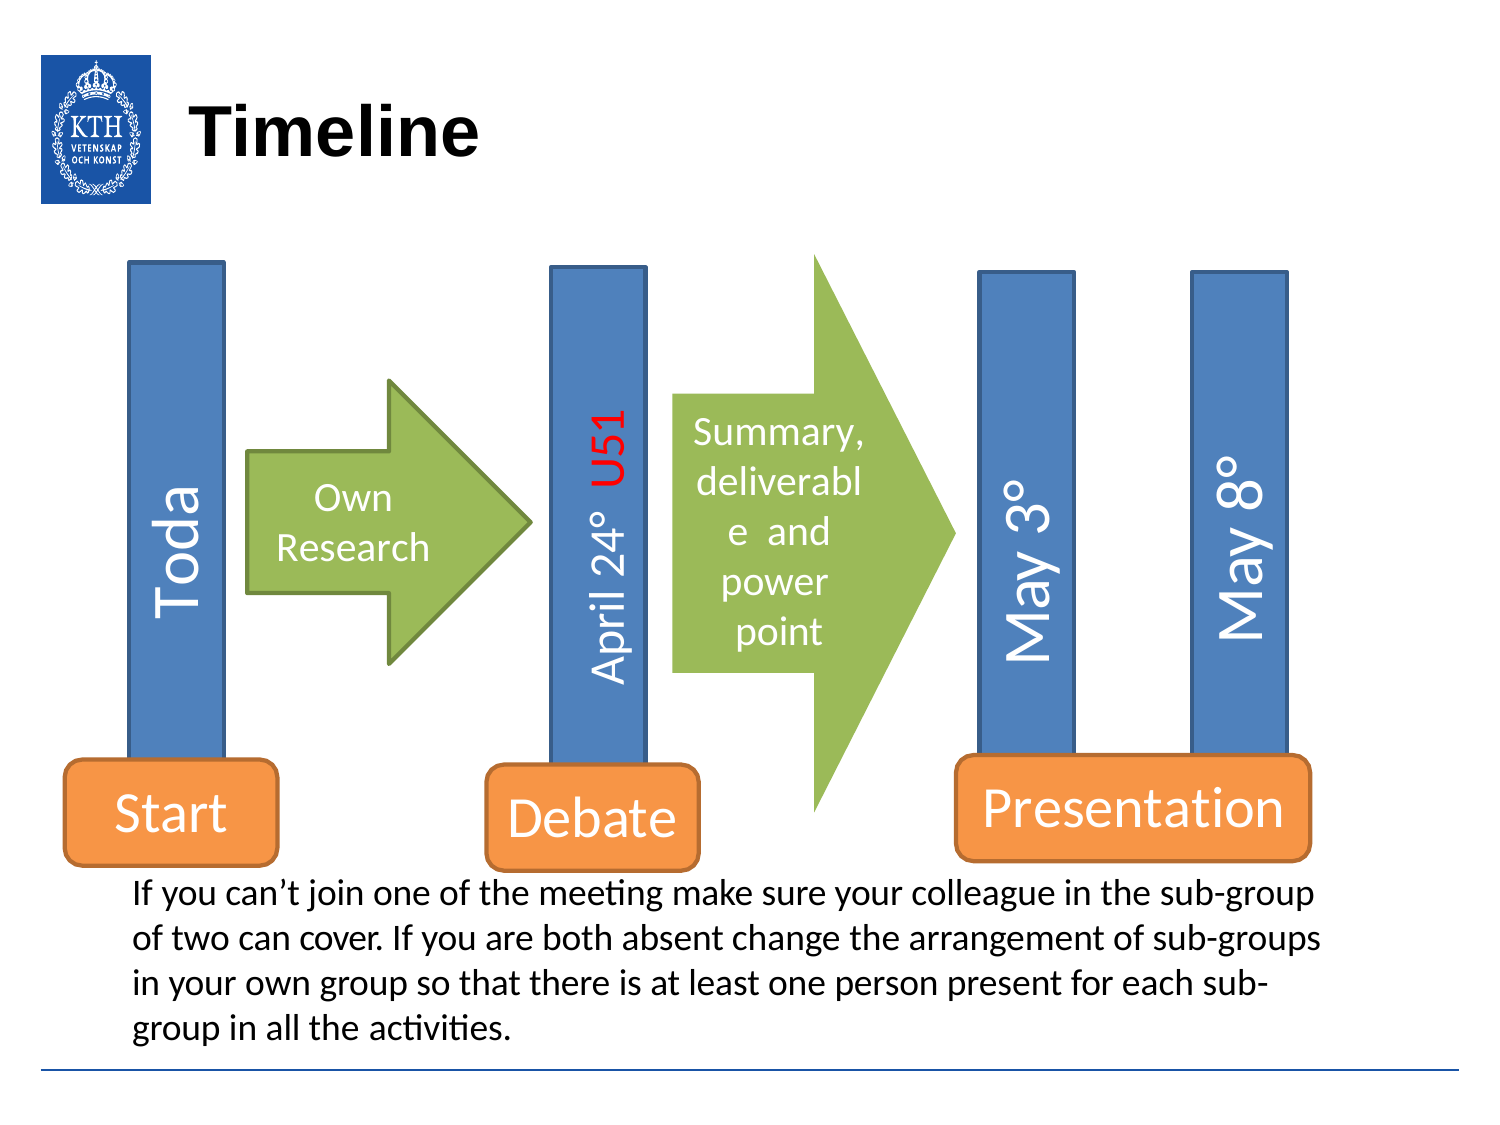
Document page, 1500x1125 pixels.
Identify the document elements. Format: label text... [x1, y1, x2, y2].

text_box Start [112, 771, 230, 844]
text_box [247, 380, 531, 664]
text_box [550, 267, 646, 764]
text_box [672, 254, 956, 813]
text_box Own Research [274, 467, 433, 570]
text_box Presentation [980, 767, 1286, 840]
text_box May 3° [997, 431, 1064, 669]
text_box Debate [505, 776, 681, 849]
text_box May 8° [1209, 404, 1277, 647]
text_box Today [146, 459, 214, 622]
title Timeline [173, 55, 1413, 203]
text_box Summary, deliverable and power point [685, 401, 872, 655]
text_box [955, 755, 1311, 862]
text_box [129, 262, 224, 759]
text_box [1192, 271, 1287, 755]
text_box If you can’t join one of the meeting make sure your colleague in the sub-group of two can cover. If you are both absent change the arrangement of sub-groups in your own group so that there is at least one person present for each sub- group in all the activities. [130, 865, 1339, 1048]
text_box [486, 764, 699, 865]
text_box April 24° U51 [568, 387, 631, 688]
text_box [979, 271, 1074, 755]
text_box [64, 759, 278, 866]
